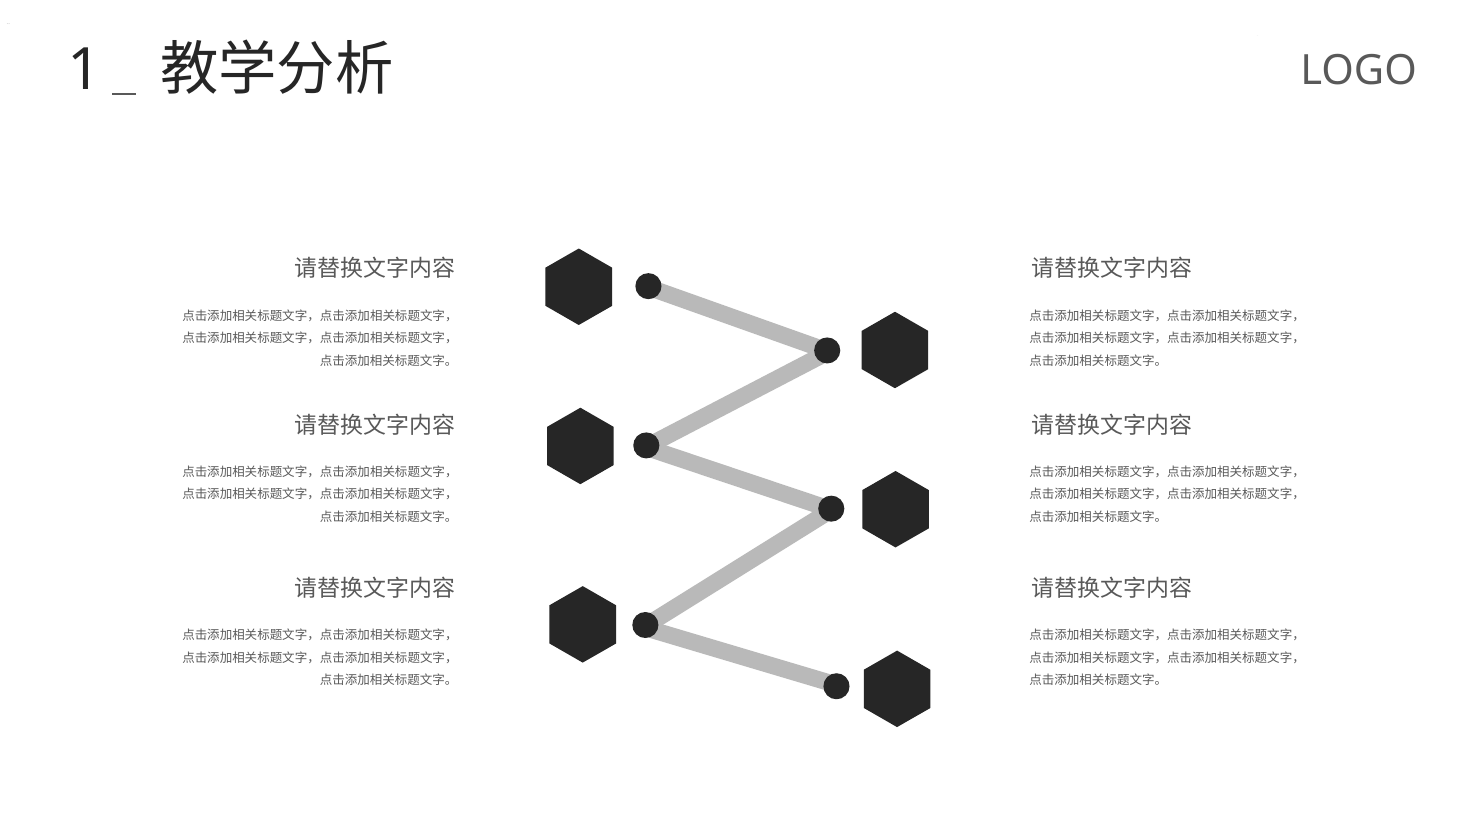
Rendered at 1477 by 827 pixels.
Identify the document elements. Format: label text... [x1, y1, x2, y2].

text_box LOGO [1256, 35, 1461, 101]
text_box 点击添加相关标题文字，点击添加相关标题文字，点击添加相关标题文字，点击添加相关标题文字，点击添加相关标题文字。 [1018, 614, 1316, 693]
text_box 请替换文字内容 [1021, 248, 1204, 287]
text_box 点击添加相关标题文字，点击添加相关标题文字，点击添加相关标题文字，点击添加相关标题文字，点击添加相关标题文字。 [171, 451, 468, 530]
text_box 点击添加相关标题文字，点击添加相关标题文字，点击添加相关标题文字，点击添加相关标题文字，点击添加相关标题文字。 [1018, 294, 1316, 373]
text_box [632, 612, 659, 639]
text_box [549, 586, 617, 663]
text_box [635, 273, 662, 300]
text_box 点击添加相关标题文字，点击添加相关标题文字，点击添加相关标题文字，点击添加相关标题文字，点击添加相关标题文字。 [171, 294, 468, 373]
text_box [814, 337, 841, 364]
text_box 请替换文字内容 [1021, 404, 1204, 443]
text_box [545, 248, 613, 325]
text_box 请替换文字内容 [283, 404, 466, 443]
text_box [823, 673, 850, 700]
text_box 请替换文字内容 [283, 568, 466, 607]
text_box [862, 470, 929, 548]
text_box 请替换文字内容 [1021, 568, 1204, 607]
text_box 1 教学分析 [5, 23, 455, 109]
text_box [818, 495, 845, 522]
text_box [863, 650, 931, 728]
text_box [547, 407, 614, 485]
text_box 点击添加相关标题文字，点击添加相关标题文字，点击添加相关标题文字，点击添加相关标题文字，点击添加相关标题文字。 [1018, 451, 1316, 530]
text_box 点击添加相关标题文字，点击添加相关标题文字，点击添加相关标题文字，点击添加相关标题文字，点击添加相关标题文字。 [171, 614, 468, 693]
text_box 请替换文字内容 [283, 248, 466, 287]
text_box [861, 311, 929, 389]
text_box [633, 432, 660, 459]
